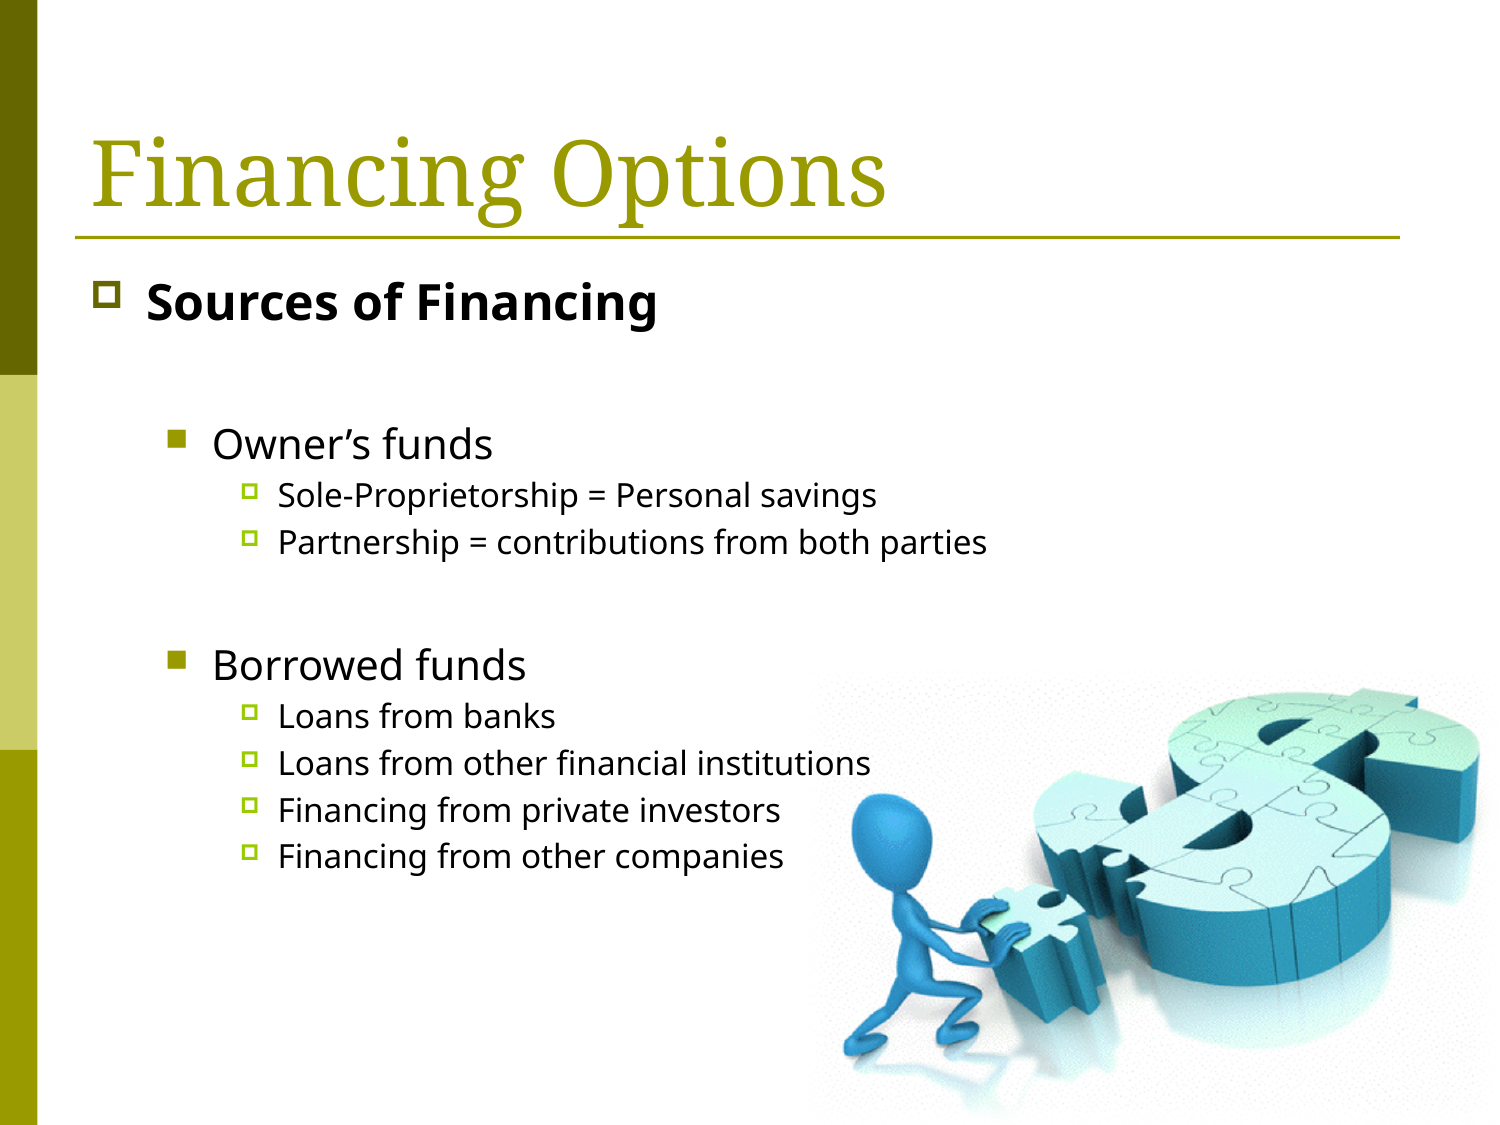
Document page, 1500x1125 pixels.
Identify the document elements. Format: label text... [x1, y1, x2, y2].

title Financing Options [74, 45, 1426, 233]
picture [803, 662, 1500, 1125]
list Sources of Financing Owner’s funds Sole-Proprietorship = Personal savings Partnership = contributions from both parties Borrowed funds Loans from banks Loans from other financial institutions Financing from private investors Financing from other companies [74, 262, 1463, 1006]
